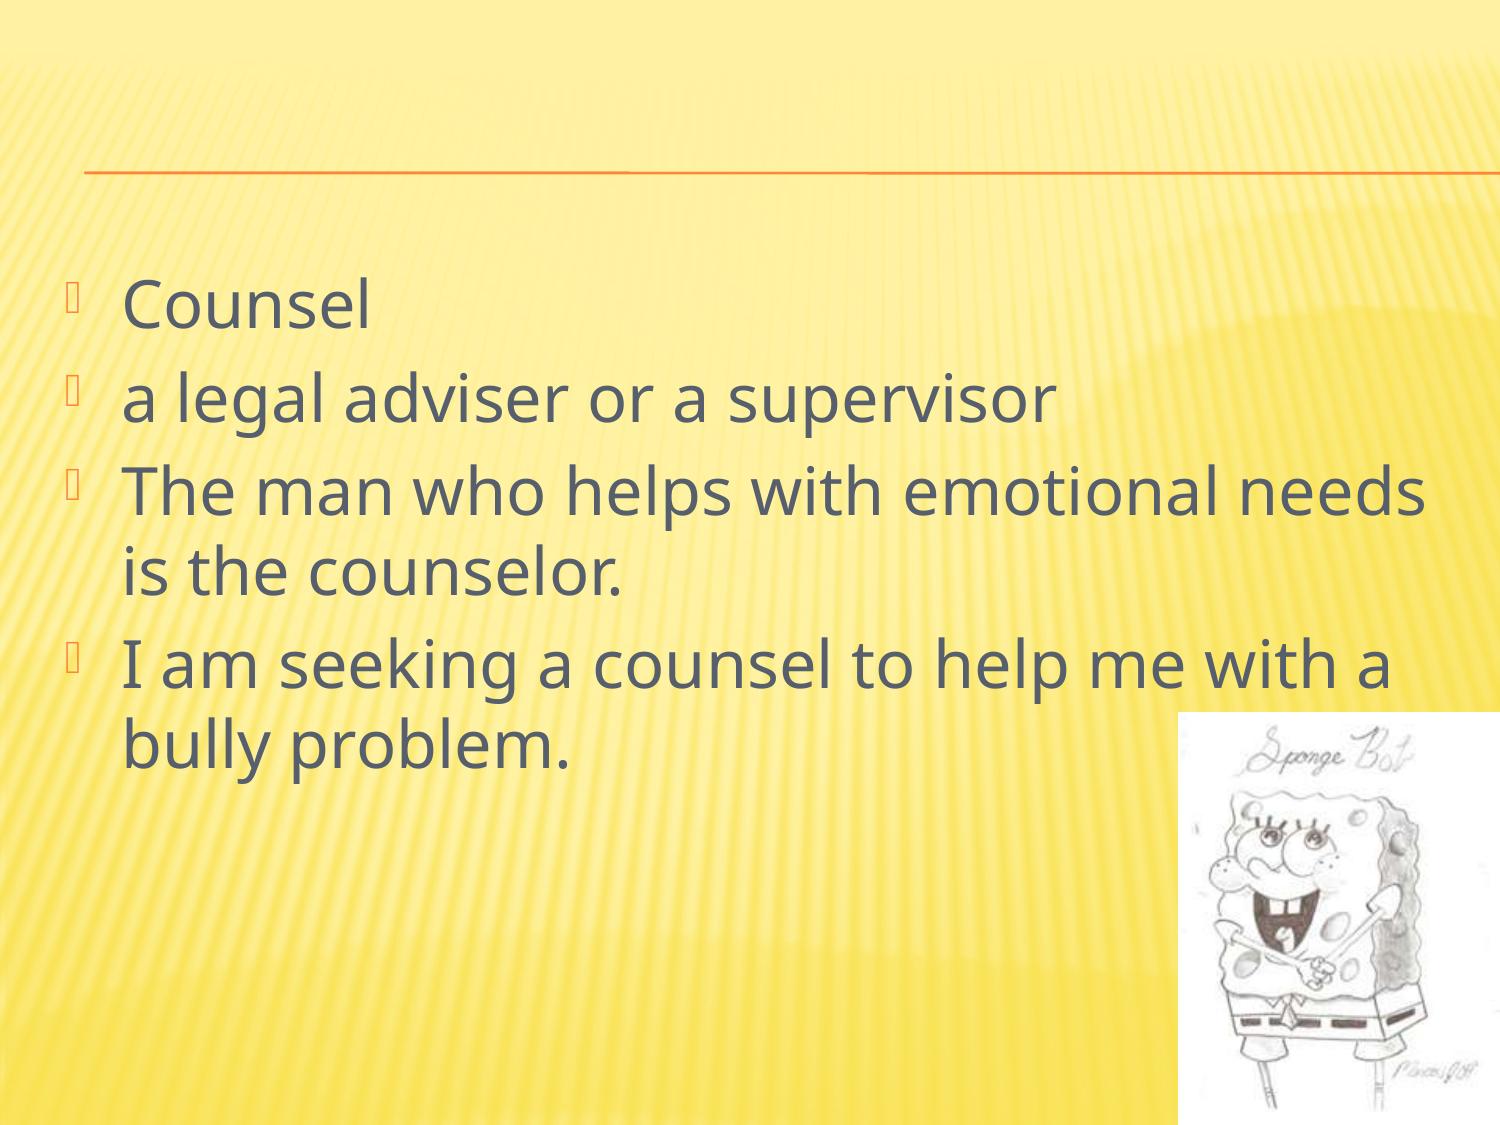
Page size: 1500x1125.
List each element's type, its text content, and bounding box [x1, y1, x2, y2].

list Counsel a legal adviser or a supervisor The man who helps with emotional needs is the counselor. I am seeking a counsel to help me with a bully problem. [50, 254, 1475, 998]
picture [1177, 712, 1500, 1125]
